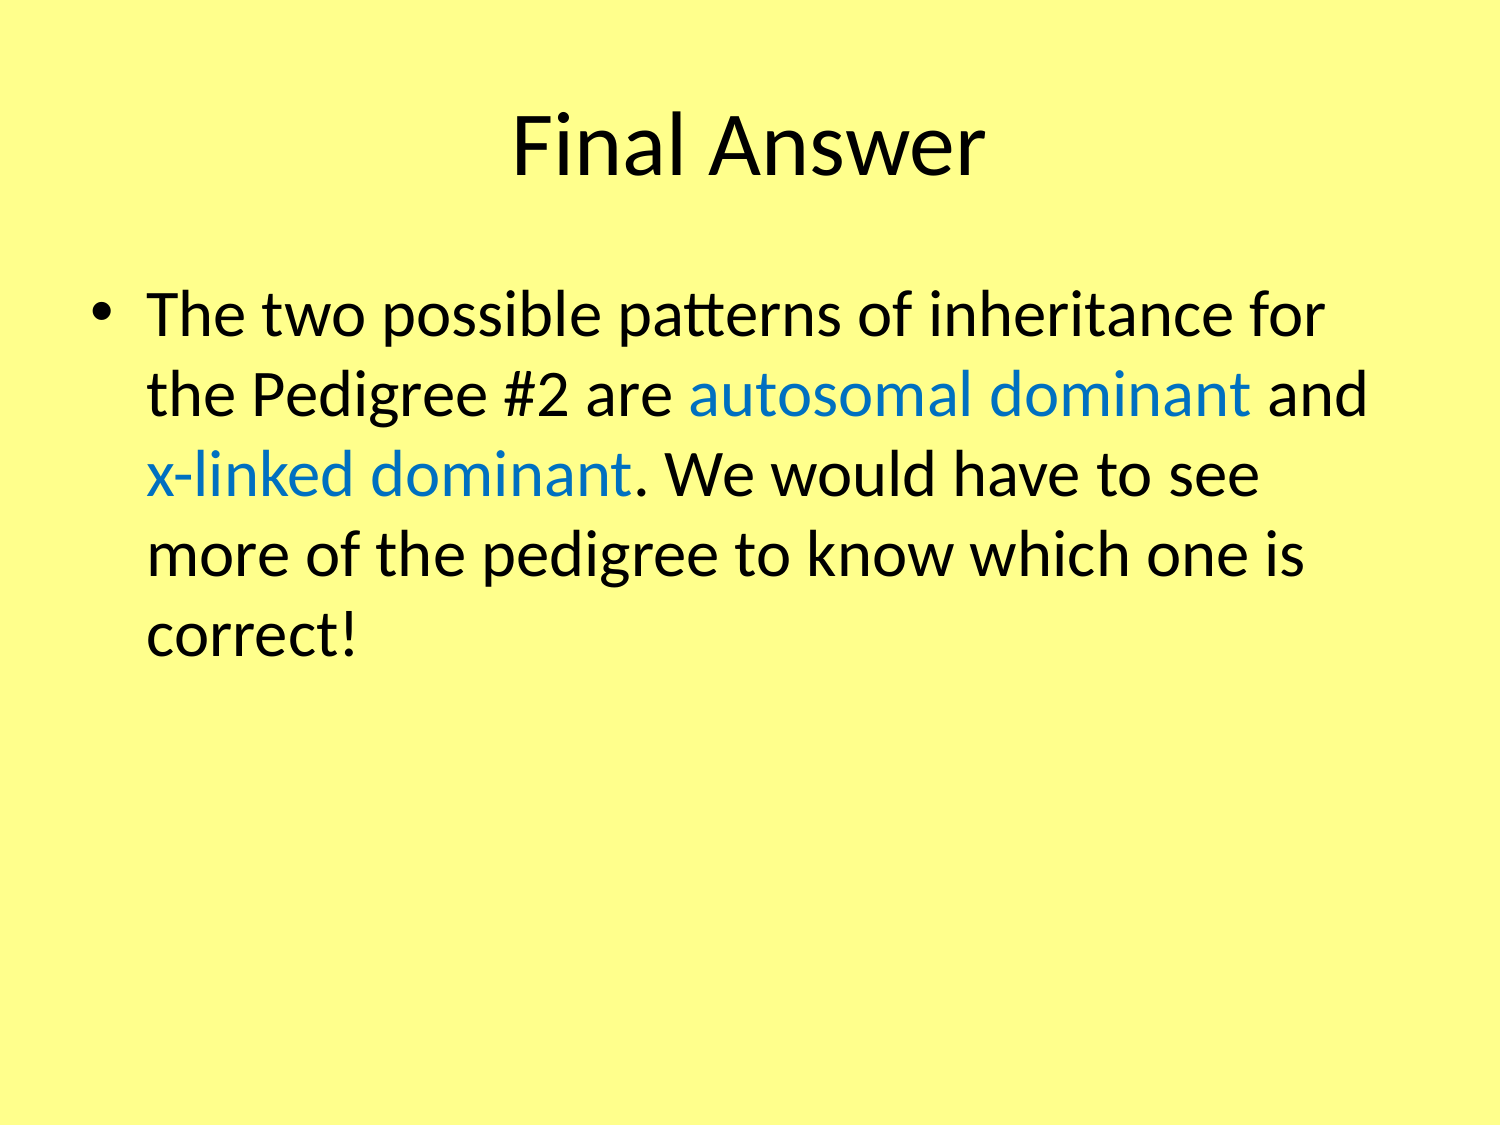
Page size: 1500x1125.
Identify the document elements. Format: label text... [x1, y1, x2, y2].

list The two possible patterns of inheritance for the Pedigree #2 are autosomal dominant and x-linked dominant. We would have to see more of the pedigree to know which one is correct! [75, 262, 1425, 1005]
title Final Answer [75, 45, 1425, 233]
